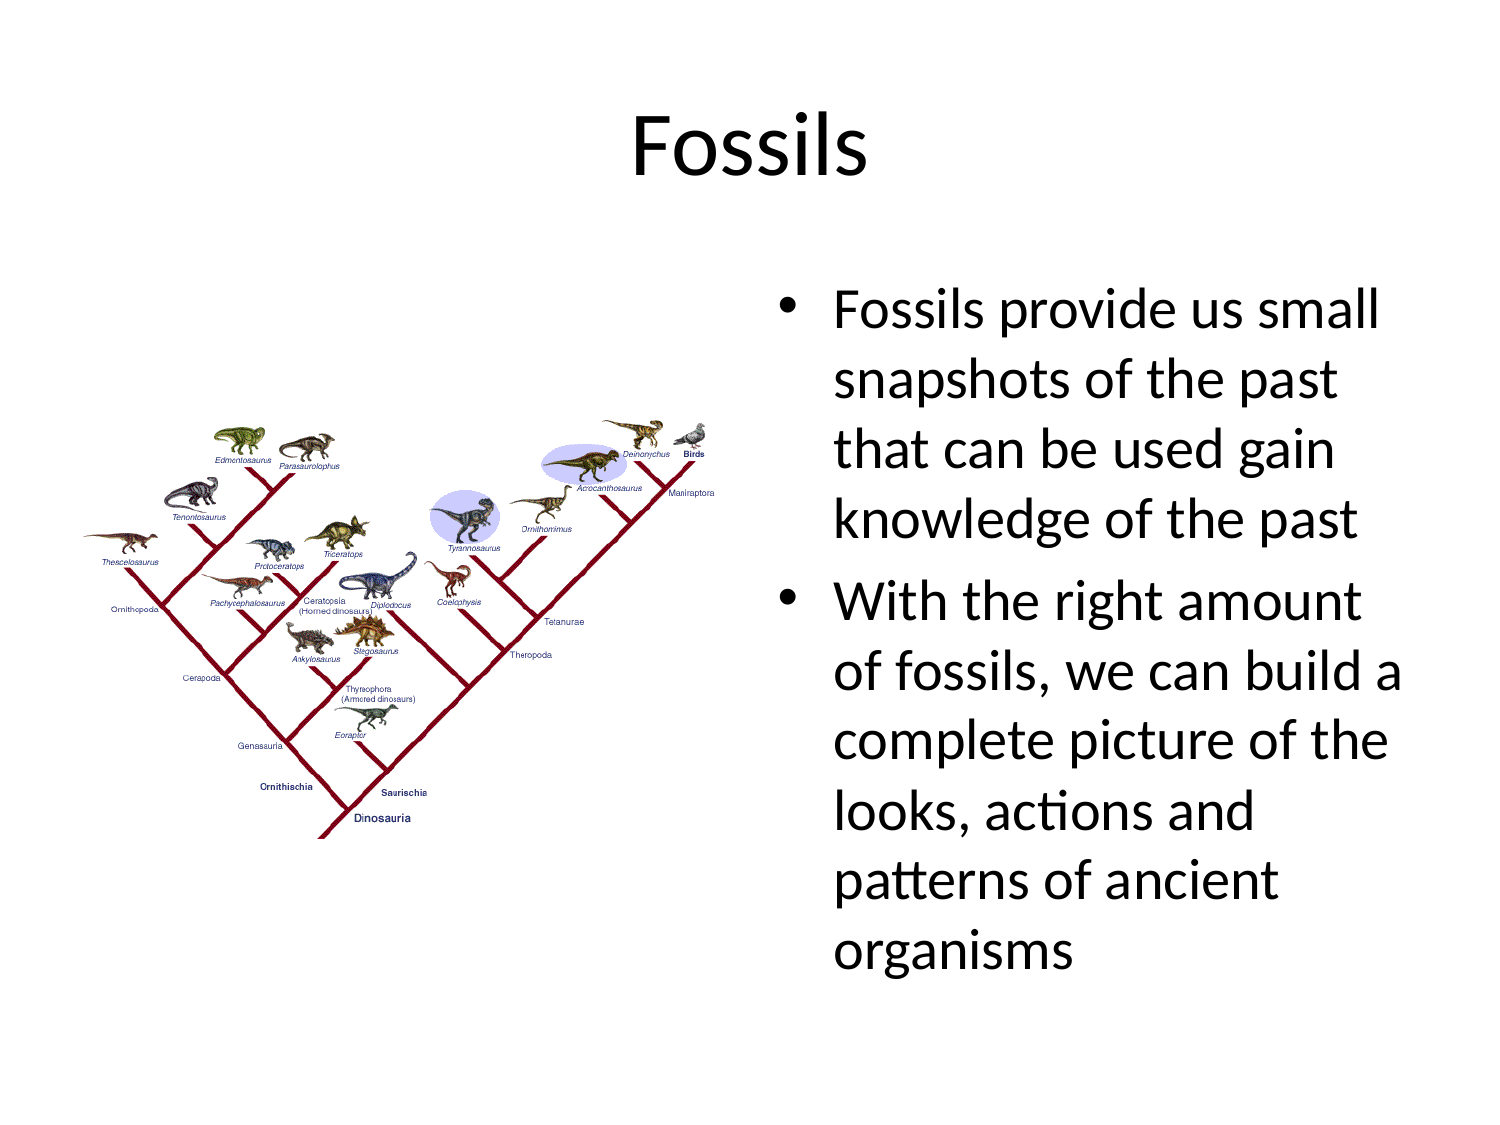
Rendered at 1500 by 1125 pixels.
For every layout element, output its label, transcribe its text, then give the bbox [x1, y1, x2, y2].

picture [74, 412, 715, 841]
title Fossils [75, 45, 1425, 233]
list Fossils provide us small snapshots of the past that can be used gain knowledge of the past With the right amount of fossils, we can build a complete picture of the looks, actions and patterns of ancient organisms [762, 262, 1425, 1005]
